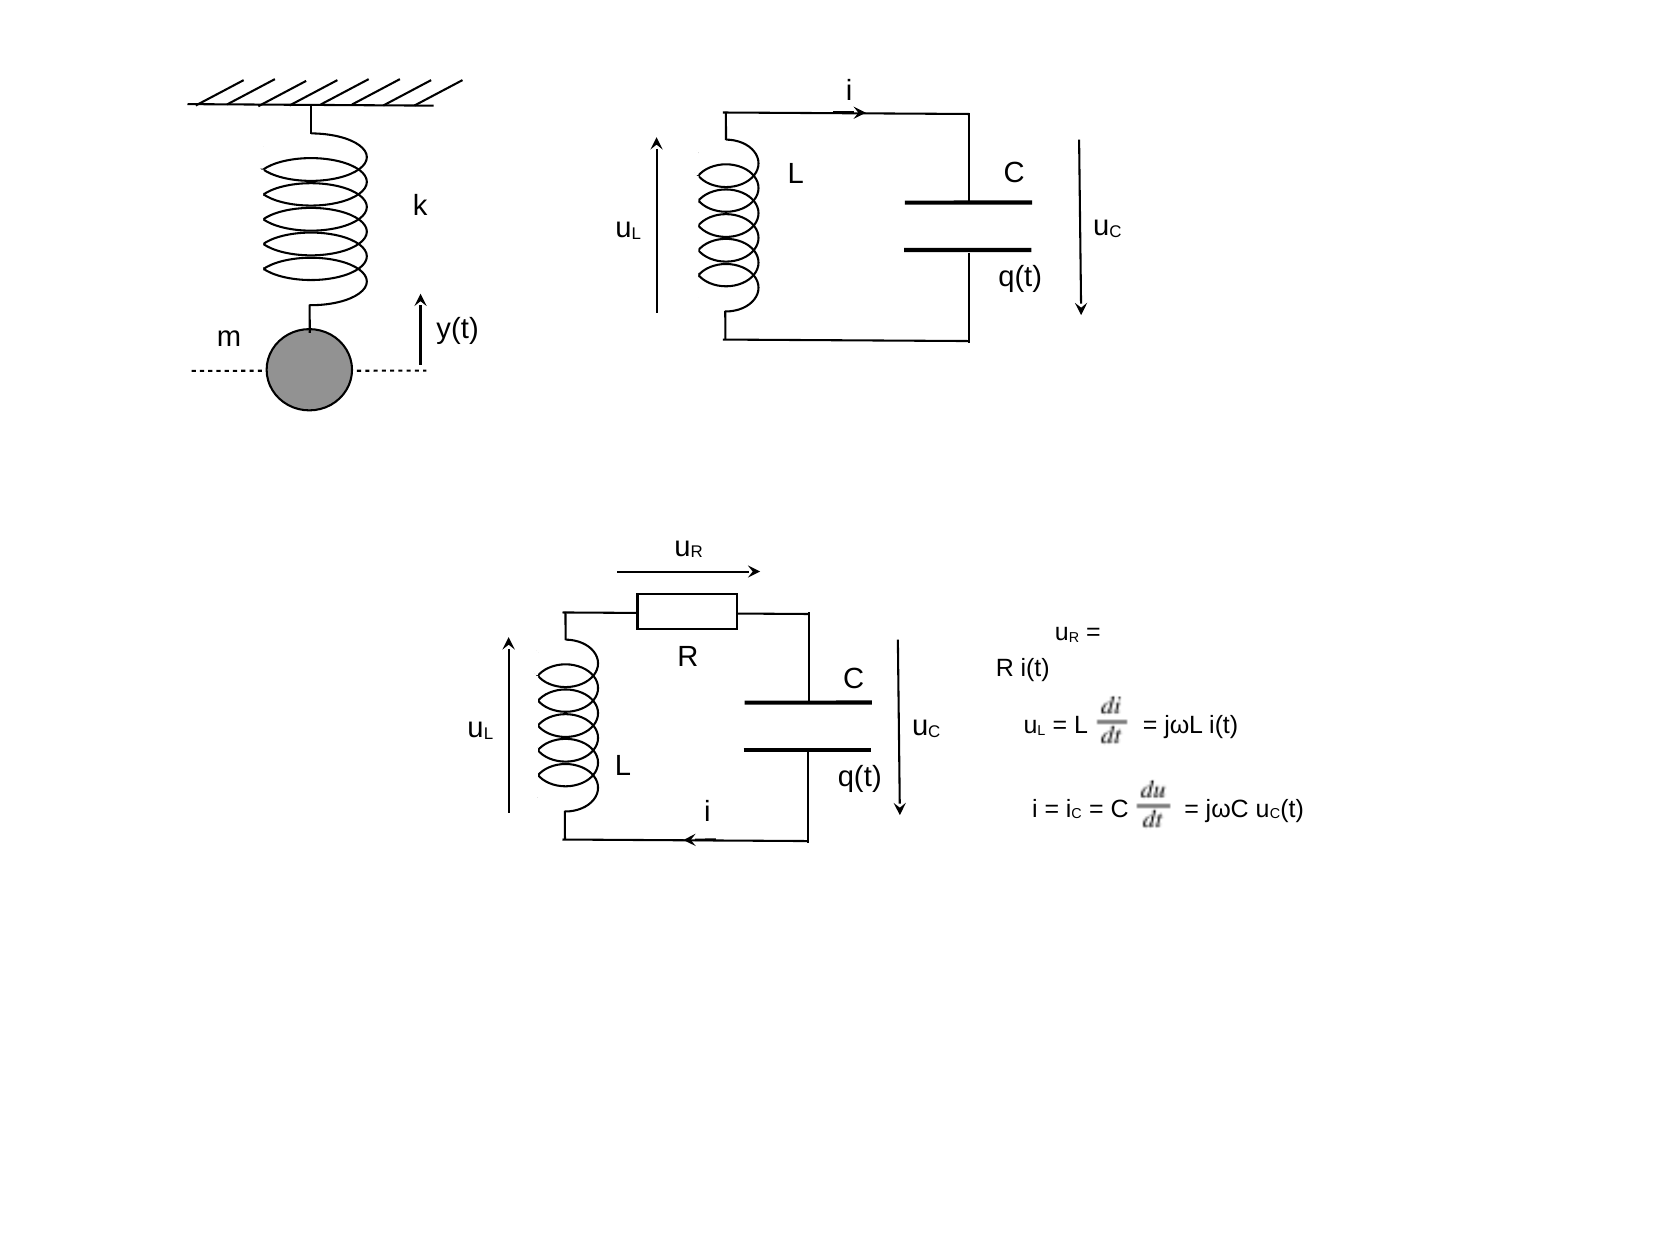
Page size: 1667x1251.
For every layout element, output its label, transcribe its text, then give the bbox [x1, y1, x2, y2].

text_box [958, 695, 1292, 751]
picture [1128, 778, 1176, 834]
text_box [451, 520, 955, 843]
text_box uR = R i(t) [989, 621, 1110, 670]
text_box i = iC = C = jωC uC(t) [1183, 780, 1323, 829]
text_box i = iC = C = jωC uC(t) [966, 780, 1125, 829]
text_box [599, 64, 1137, 343]
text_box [187, 78, 487, 411]
